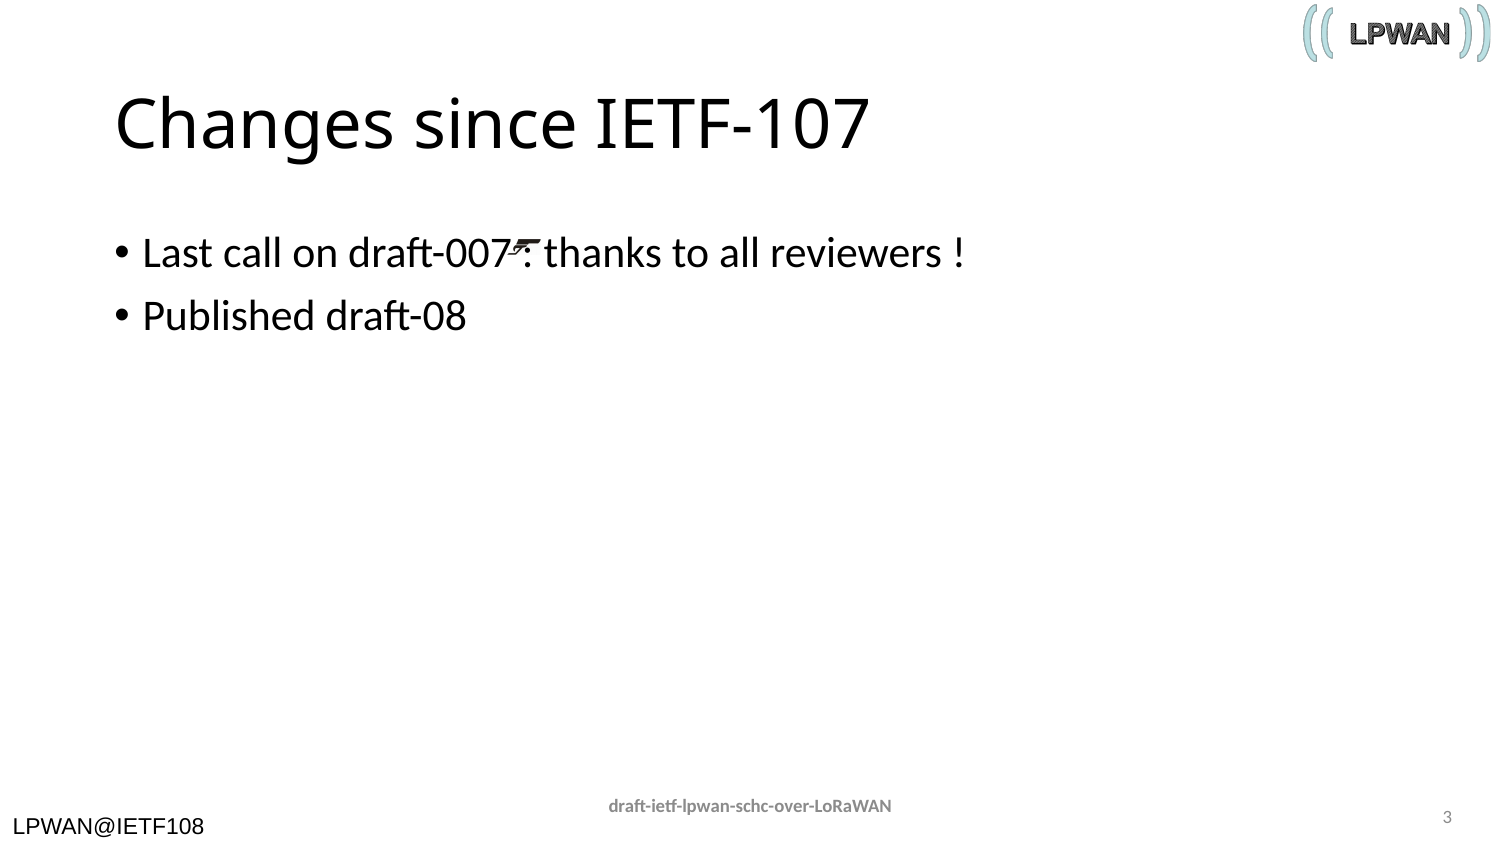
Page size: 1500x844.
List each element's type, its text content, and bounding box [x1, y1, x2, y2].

text_box 3 [1125, 793, 1464, 839]
footer draft-ietf-lpwan-schc-over-LoRaWAN [496, 782, 1004, 827]
picture [1303, 4, 1491, 62]
title Changes since IETF-107 [103, 44, 1397, 208]
picture [507, 239, 541, 255]
list Last call on draft-007 : thanks to all reviewers ! Published draft-08 [103, 224, 1397, 760]
